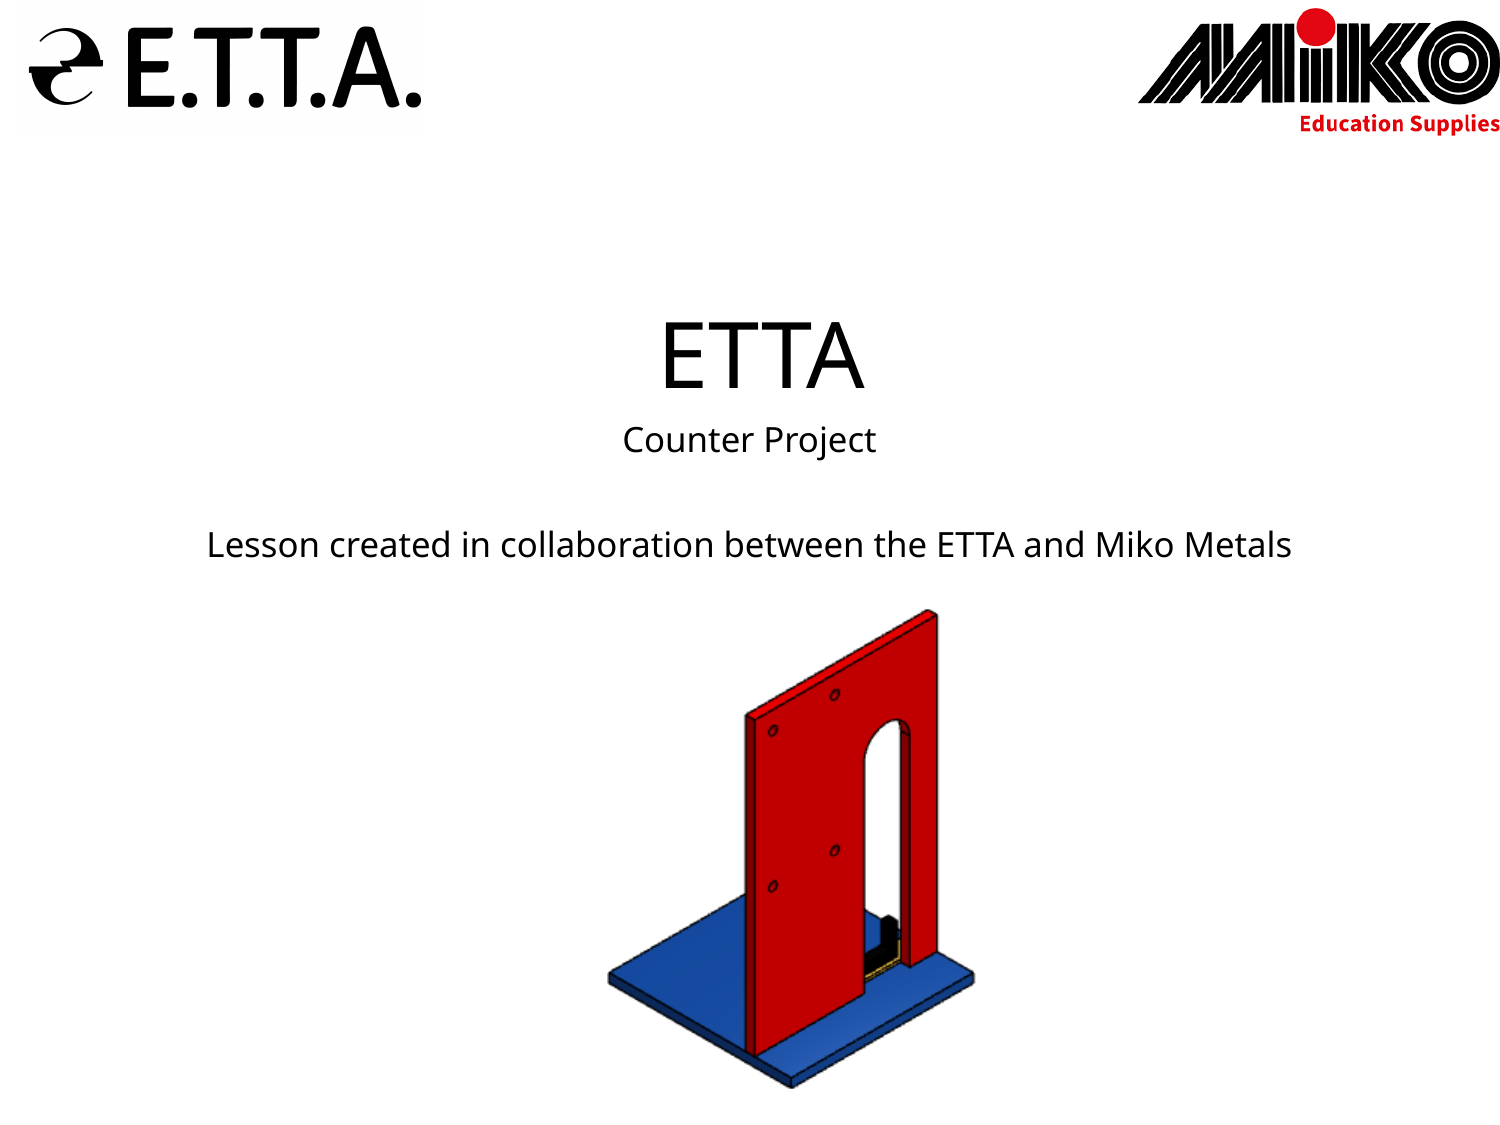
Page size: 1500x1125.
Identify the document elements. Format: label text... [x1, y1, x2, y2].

picture [584, 575, 1005, 1096]
subtitle Counter Project Lesson created in collaboration between the ETTA and Miko Metals [187, 415, 1313, 576]
title ETTA [198, 300, 1324, 416]
picture [12, 0, 425, 138]
picture [1138, 8, 1500, 140]
